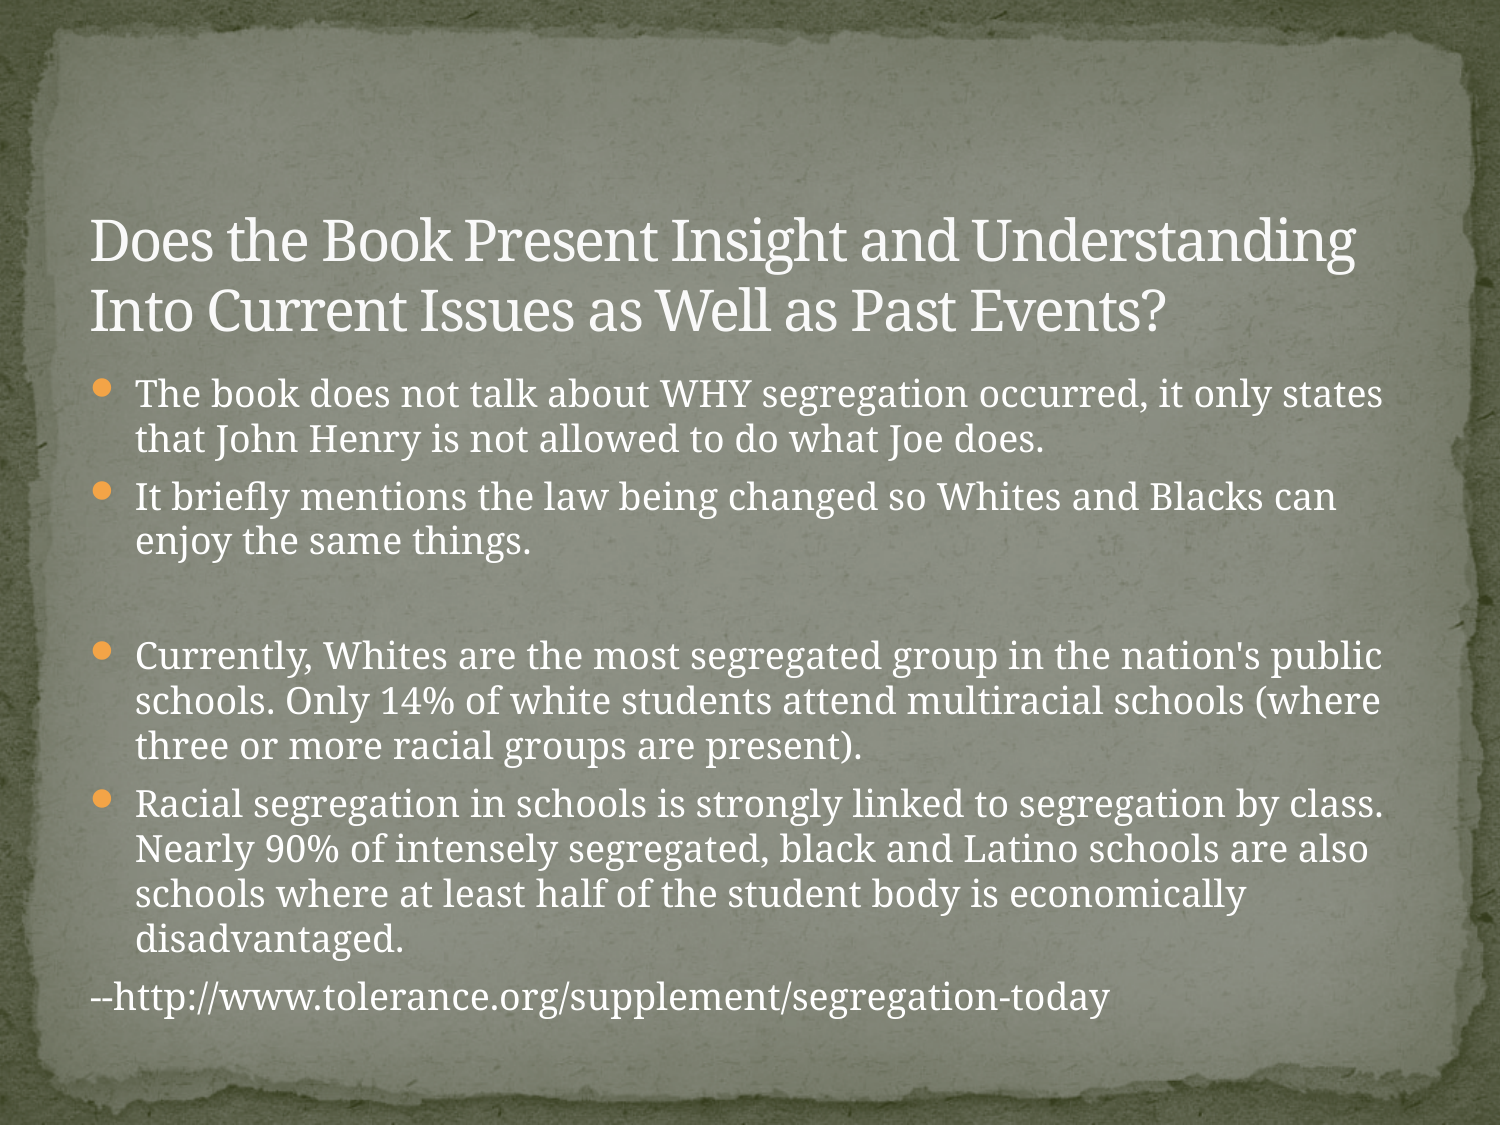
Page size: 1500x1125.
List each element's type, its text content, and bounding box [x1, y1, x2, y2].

list The book does not talk about WHY segregation occurred, it only states that John Henry is not allowed to do what Joe does. It briefly mentions the law being changed so Whites and Blacks can enjoy the same things. Currently, Whites are the most segregated group in the nation's public schools. Only 14% of white students attend multiracial schools (where three or more racial groups are present). Racial segregation in schools is strongly linked to segregation by class. Nearly 90% of intensely segregated, black and Latino schools are also schools where at least half of the student body is economically disadvantaged. --http://www.tolerance.org/supplement/segregation-today [74, 362, 1426, 988]
title Does the Book Present Insight and Understanding Into Current Issues as Well as Past Events? [74, 149, 1425, 350]
